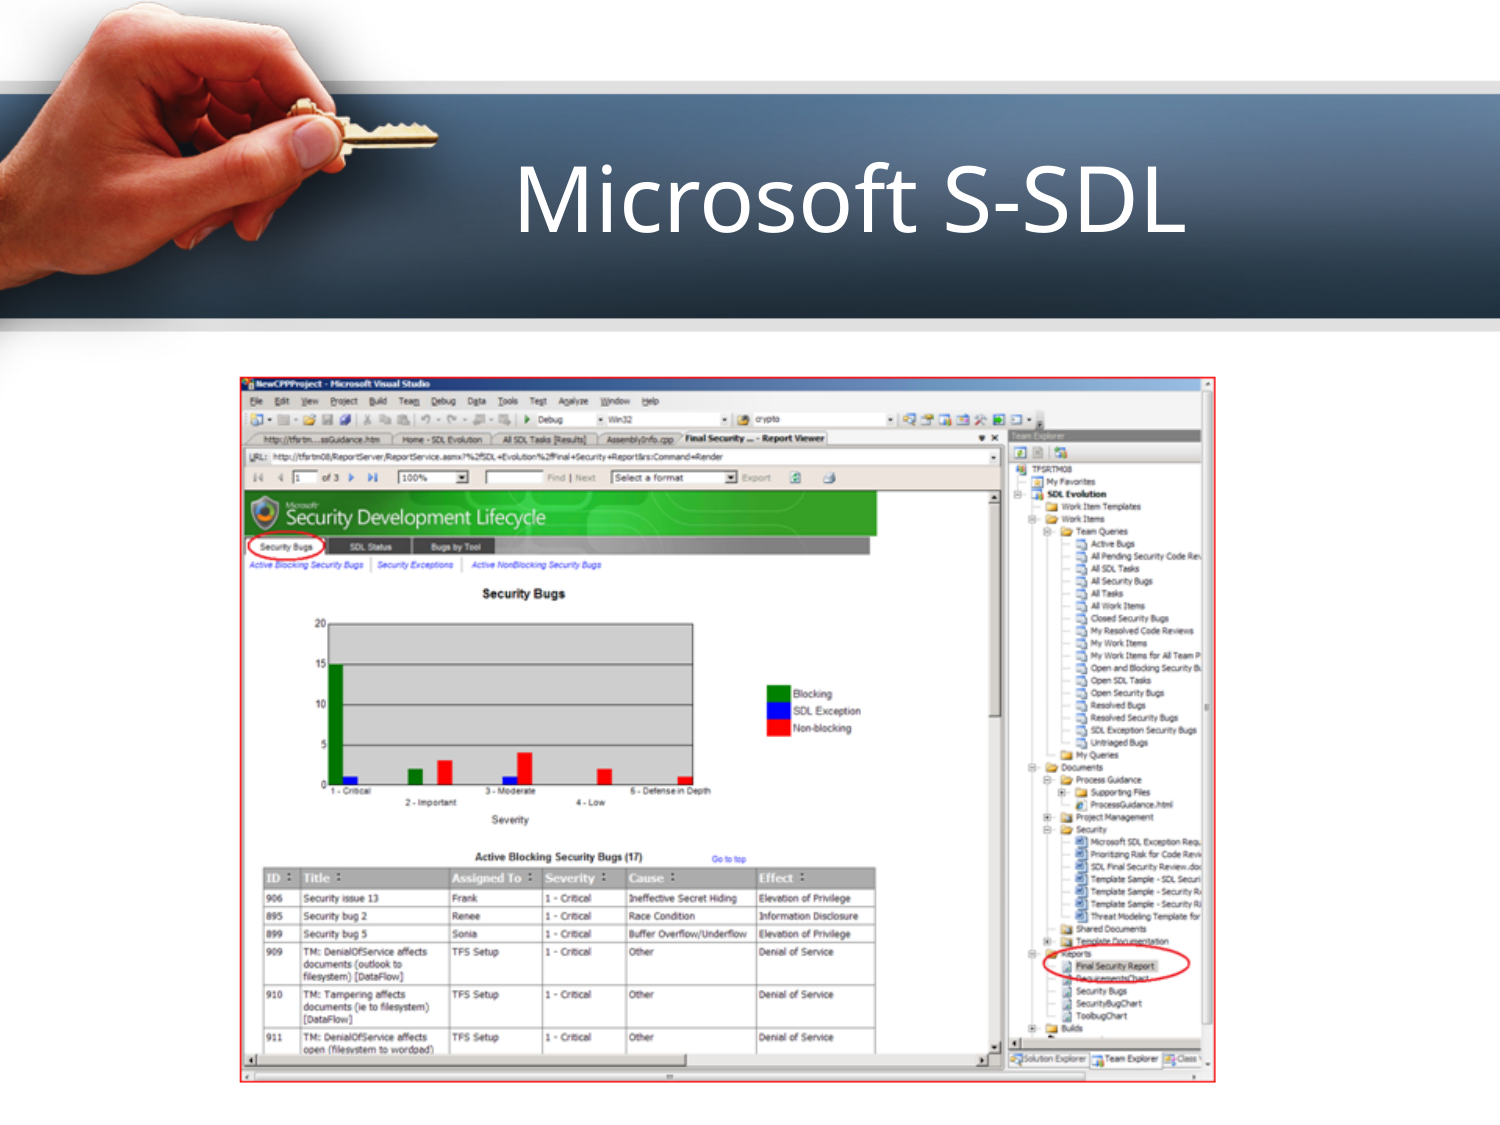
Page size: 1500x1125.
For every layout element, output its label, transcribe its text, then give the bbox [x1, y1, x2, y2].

title Microsoft S-SDL [249, 137, 1451, 256]
picture [0, 0, 1500, 1125]
